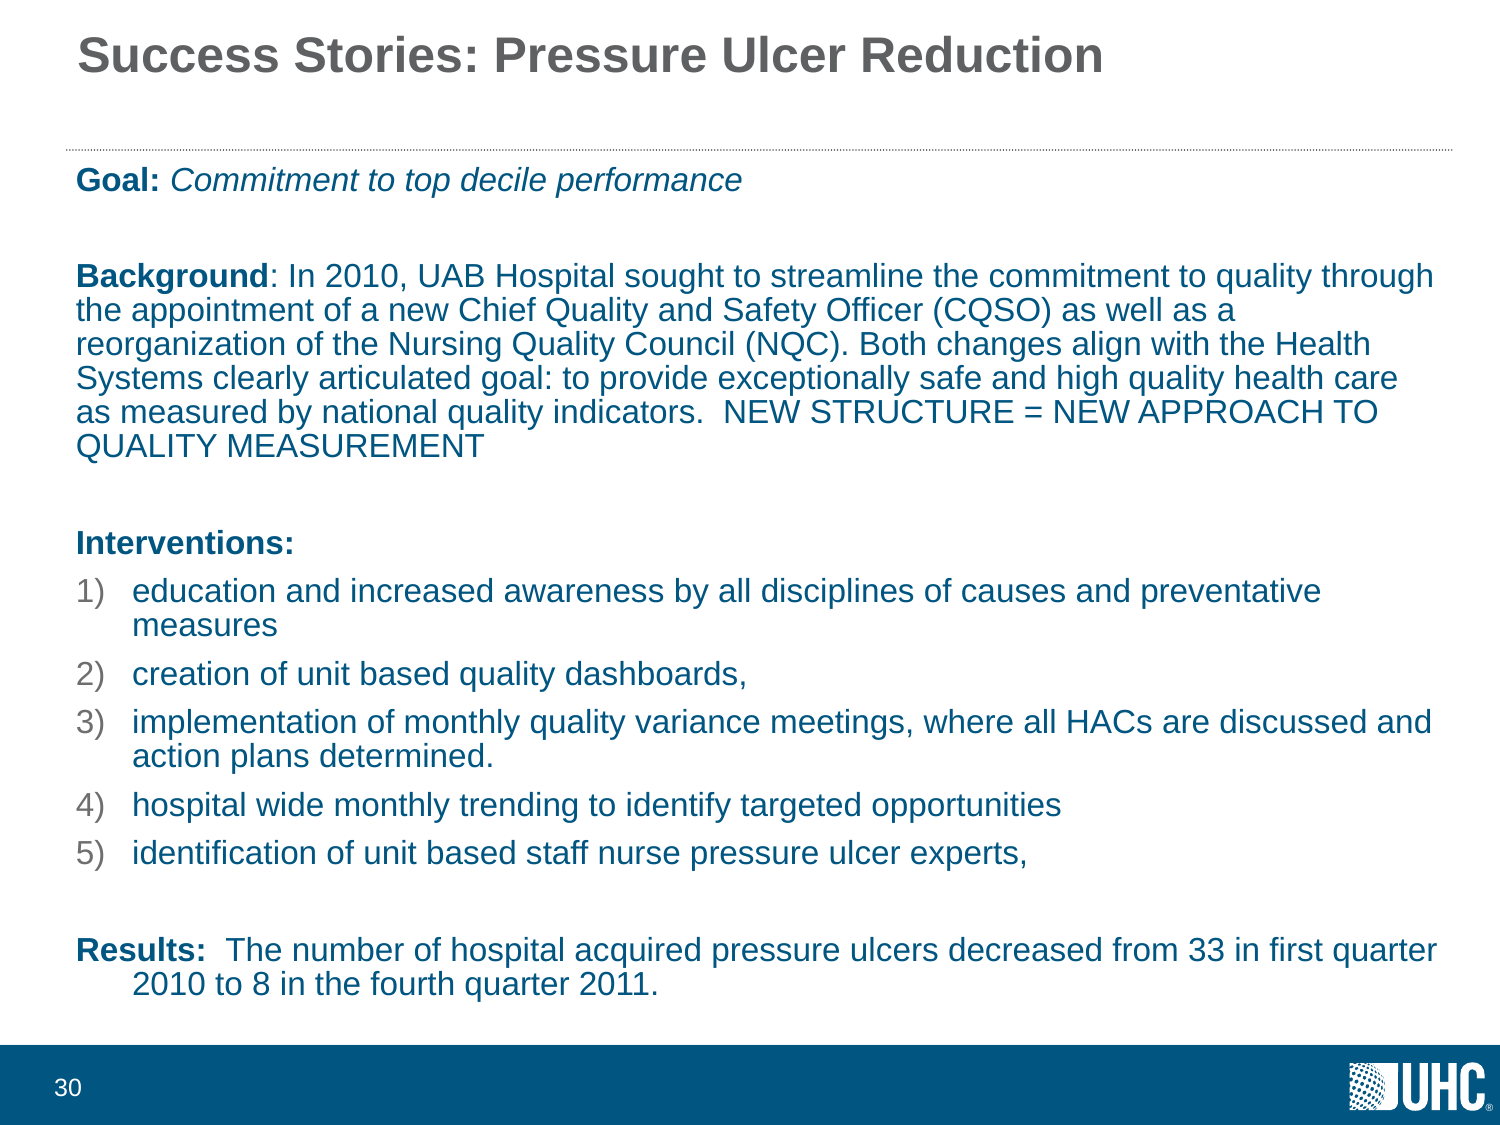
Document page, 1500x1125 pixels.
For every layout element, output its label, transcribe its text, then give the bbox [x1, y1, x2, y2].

list Goal: Commitment to top decile performance Background: In 2010, UAB Hospital sought to streamline the commitment to quality through the appointment of a new Chief Quality and Safety Officer (CQSO) as well as a reorganization of the Nursing Quality Council (NQC). Both changes align with the Health Systems clearly articulated goal: to provide exceptionally safe and high quality health care as measured by national quality indicators. NEW STRUCTURE = NEW APPROACH TO QUALITY MEASUREMENT Interventions: education and increased awareness by all disciplines of causes and preventative measures creation of unit based quality dashboards, implementation of monthly quality variance meetings, where all HACs are discussed and action plans determined. hospital wide monthly trending to identify targeted opportunities identification of unit based staff nurse pressure ulcer experts, Results: The number of hospital acquired pressure ulcers decreased from 33 in first quarter 2010 to 8 in the fourth quarter 2011. [68, 156, 1453, 1070]
slide_number 29 [26, 1063, 110, 1111]
title Success Stories: Pressure Ulcer Reduction [69, 7, 1453, 144]
picture [0, 0, 1500, 1045]
